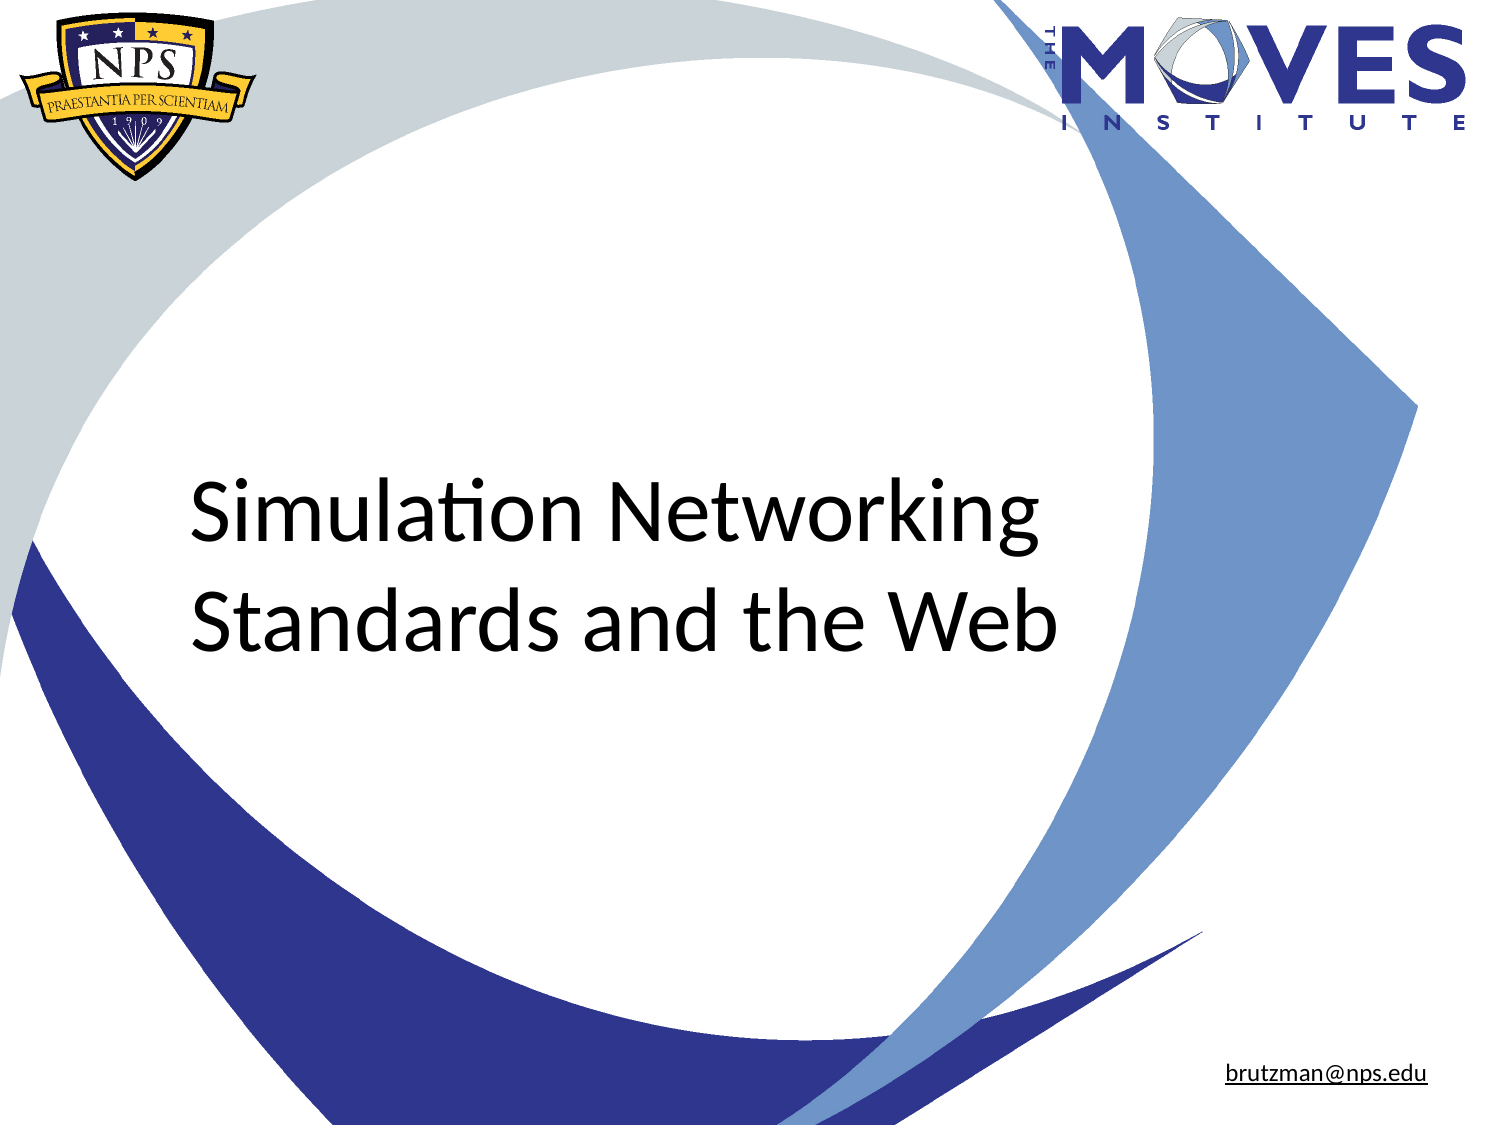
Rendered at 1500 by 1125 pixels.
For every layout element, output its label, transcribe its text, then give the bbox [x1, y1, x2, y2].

title Simulation Networking Standards and the Web [0, 441, 1274, 665]
text_box brutzman@nps.edu [972, 1049, 1449, 1094]
picture [0, 0, 1500, 1125]
